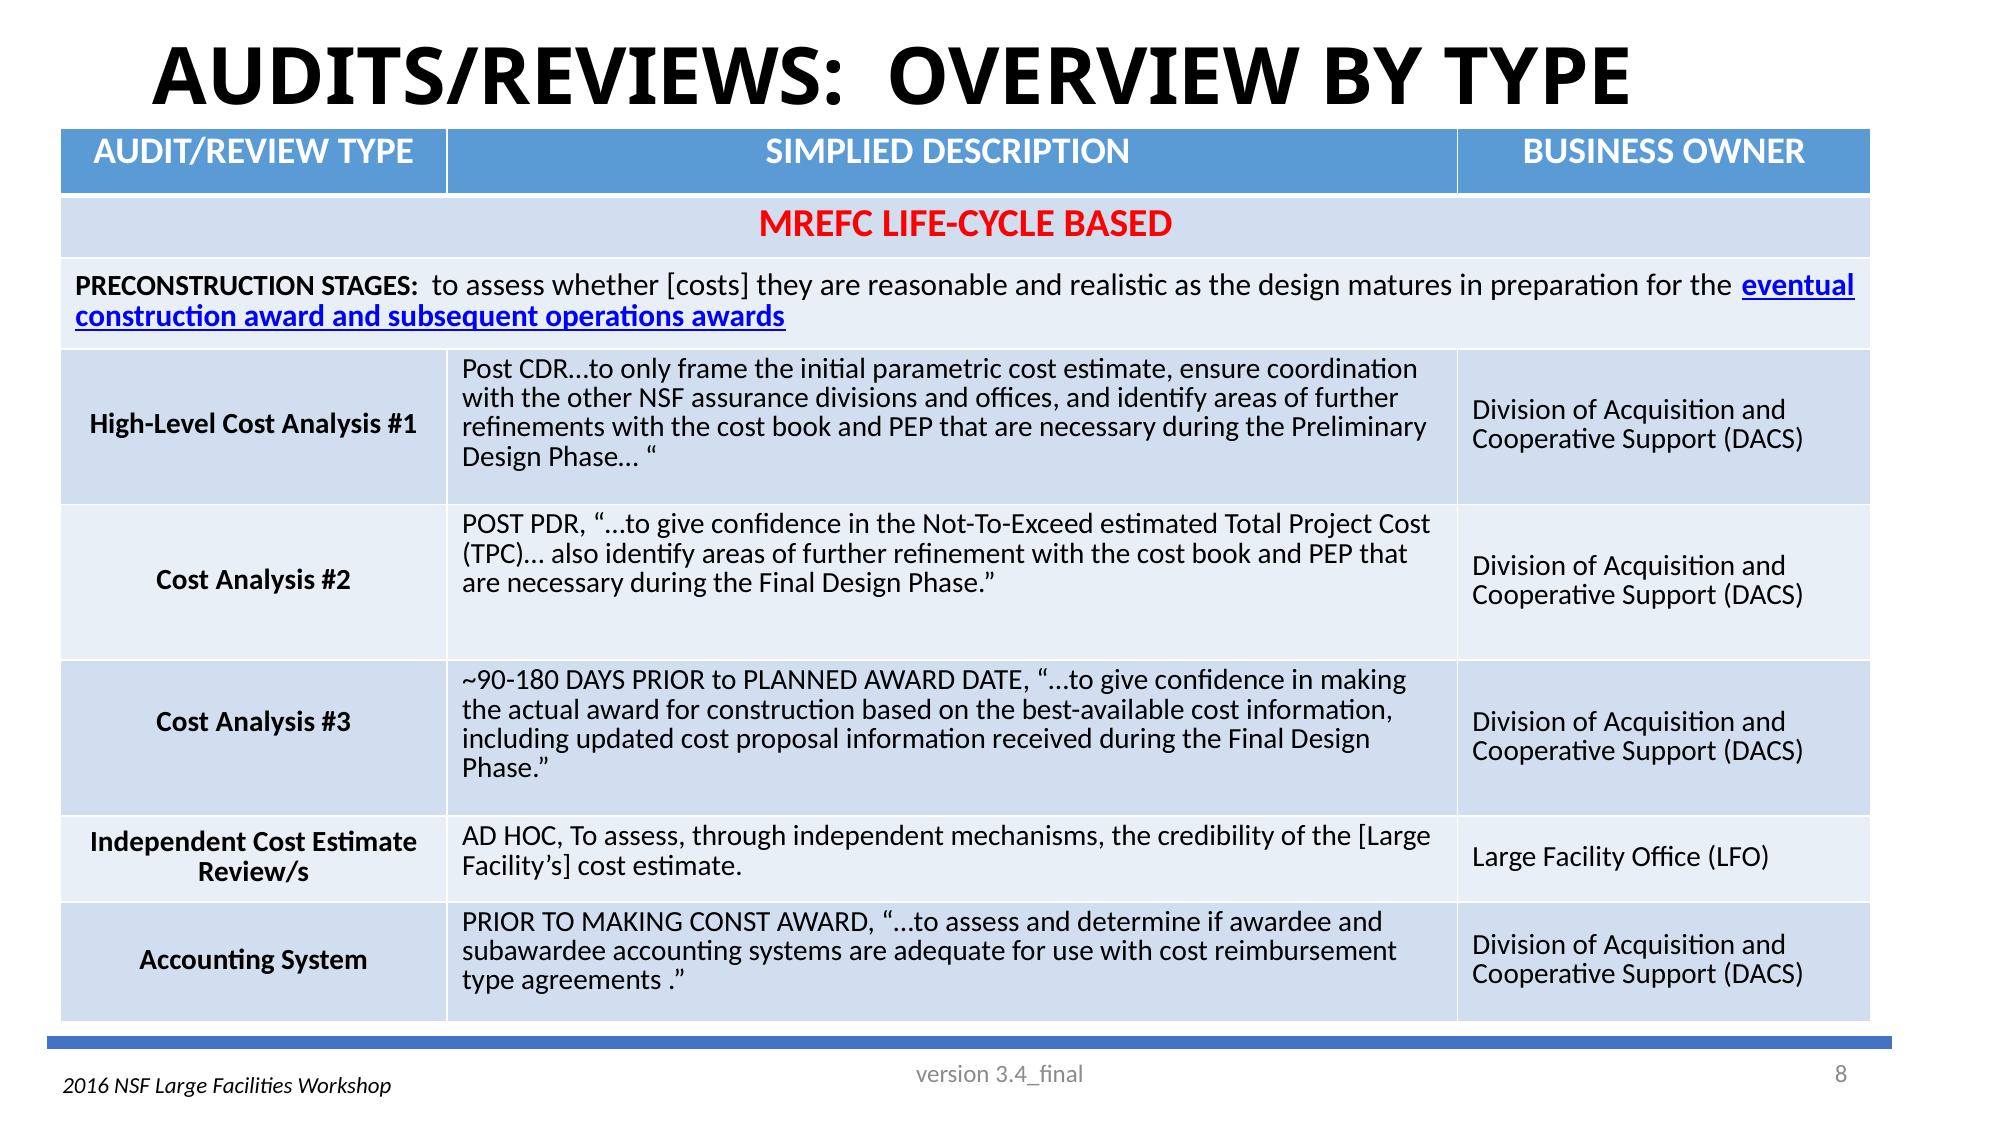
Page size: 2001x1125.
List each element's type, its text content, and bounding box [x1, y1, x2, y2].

table_header BUSINESS OWNER [1458, 129, 1870, 193]
table_cell High-Level Cost Analysis #1 [61, 350, 446, 504]
table_cell Division of Acquisition and Cooperative Support (DACS) [1458, 903, 1870, 1021]
table_cell ~90-180 DAYS PRIOR to PLANNED AWARD DATE, “…to give confidence in making the actual award for construction based on the best-available cost information, including updated cost proposal information received during the Final Design Phase.” [448, 661, 1457, 815]
slide_number 8 [1412, 1049, 1863, 1103]
title AUDITS/REVIEWS: OVERVIEW BY TYPE [137, 0, 1872, 127]
table_cell Division of Acquisition and Cooperative Support (DACS) [1458, 505, 1870, 659]
table_cell Post CDR…to only frame the initial parametric cost estimate, ensure coordination with the other NSF assurance divisions and offices, and identify areas of further refinements with the cost book and PEP that are necessary during the Preliminary Design Phase… “ [448, 350, 1457, 504]
table_cell Division of Acquisition and Cooperative Support (DACS) [1458, 350, 1870, 504]
table_cell Cost Analysis #3 [61, 661, 446, 815]
table_cell POST PDR, “…to give confidence in the Not-To-Exceed estimated Total Project Cost (TPC)… also identify areas of further refinement with the cost book and PEP that are necessary during the Final Design Phase.” [448, 505, 1457, 659]
table_cell Accounting System [61, 903, 446, 1021]
table_cell PRECONSTRUCTION STAGES: to assess whether [costs] they are reasonable and realistic as the design matures in preparation for the eventual construction award and subsequent operations awards [61, 259, 1870, 348]
table_cell MREFC LIFE-CYCLE BASED [61, 198, 1870, 257]
table_cell Division of Acquisition and Cooperative Support (DACS) [1458, 661, 1870, 815]
table_cell AD HOC, To assess, through independent mechanisms, the credibility of the [Large Facility’s] cost estimate. [448, 817, 1457, 901]
table_header SIMPLIED DESCRIPTION [448, 129, 1457, 193]
text_box 2016 NSF Large Facilities Workshop [47, 1062, 498, 1105]
footer version 3.4_final [662, 1043, 1338, 1103]
table_cell PRIOR TO MAKING CONST AWARD, “…to assess and determine if awardee and subawardee accounting systems are adequate for use with cost reimbursement type agreements .” [448, 903, 1457, 1021]
table_cell Large Facility Office (LFO) [1458, 817, 1870, 901]
table_cell Independent Cost Estimate Review/s [61, 817, 446, 901]
table_cell Cost Analysis #2 [61, 505, 446, 659]
table_header AUDIT/REVIEW TYPE [61, 129, 446, 193]
